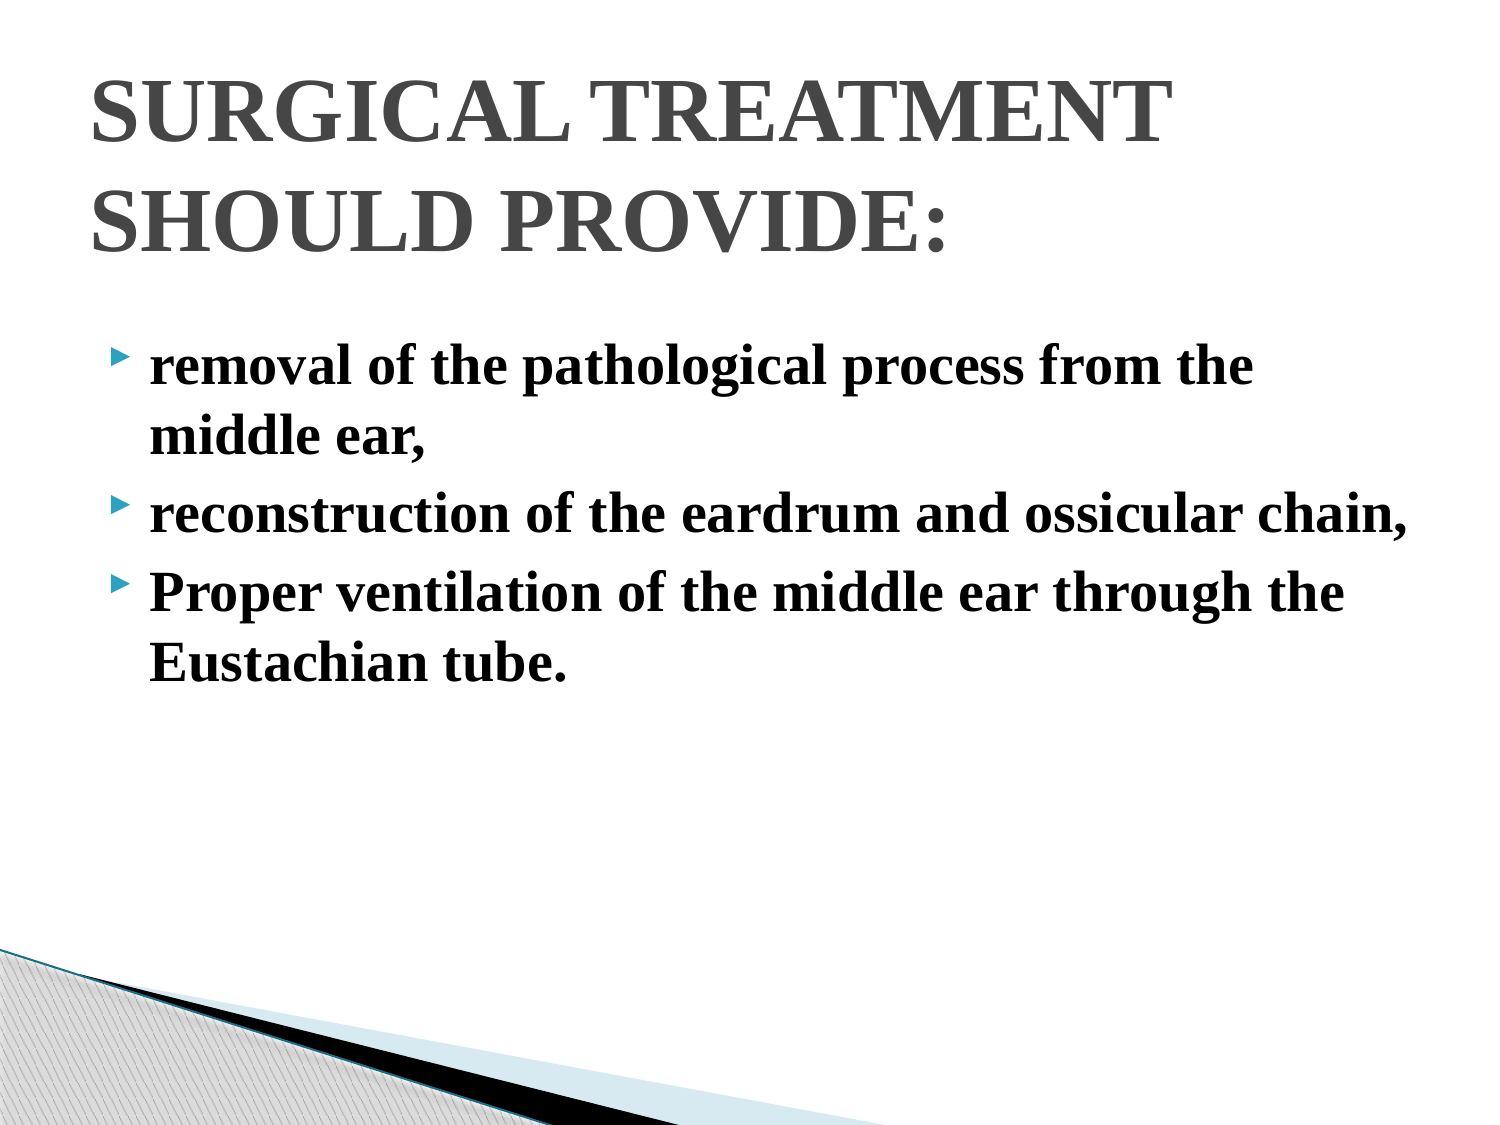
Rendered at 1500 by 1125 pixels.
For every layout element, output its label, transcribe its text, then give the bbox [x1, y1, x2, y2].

list removal of the pathological process from the middle ear, reconstruction of the eardrum and ossicular chain, Proper ventilation of the middle ear through the Eustachian tube. [75, 275, 1425, 986]
title SURGICAL TREATMENT SHOULD PROVIDE: [75, 45, 1425, 275]
